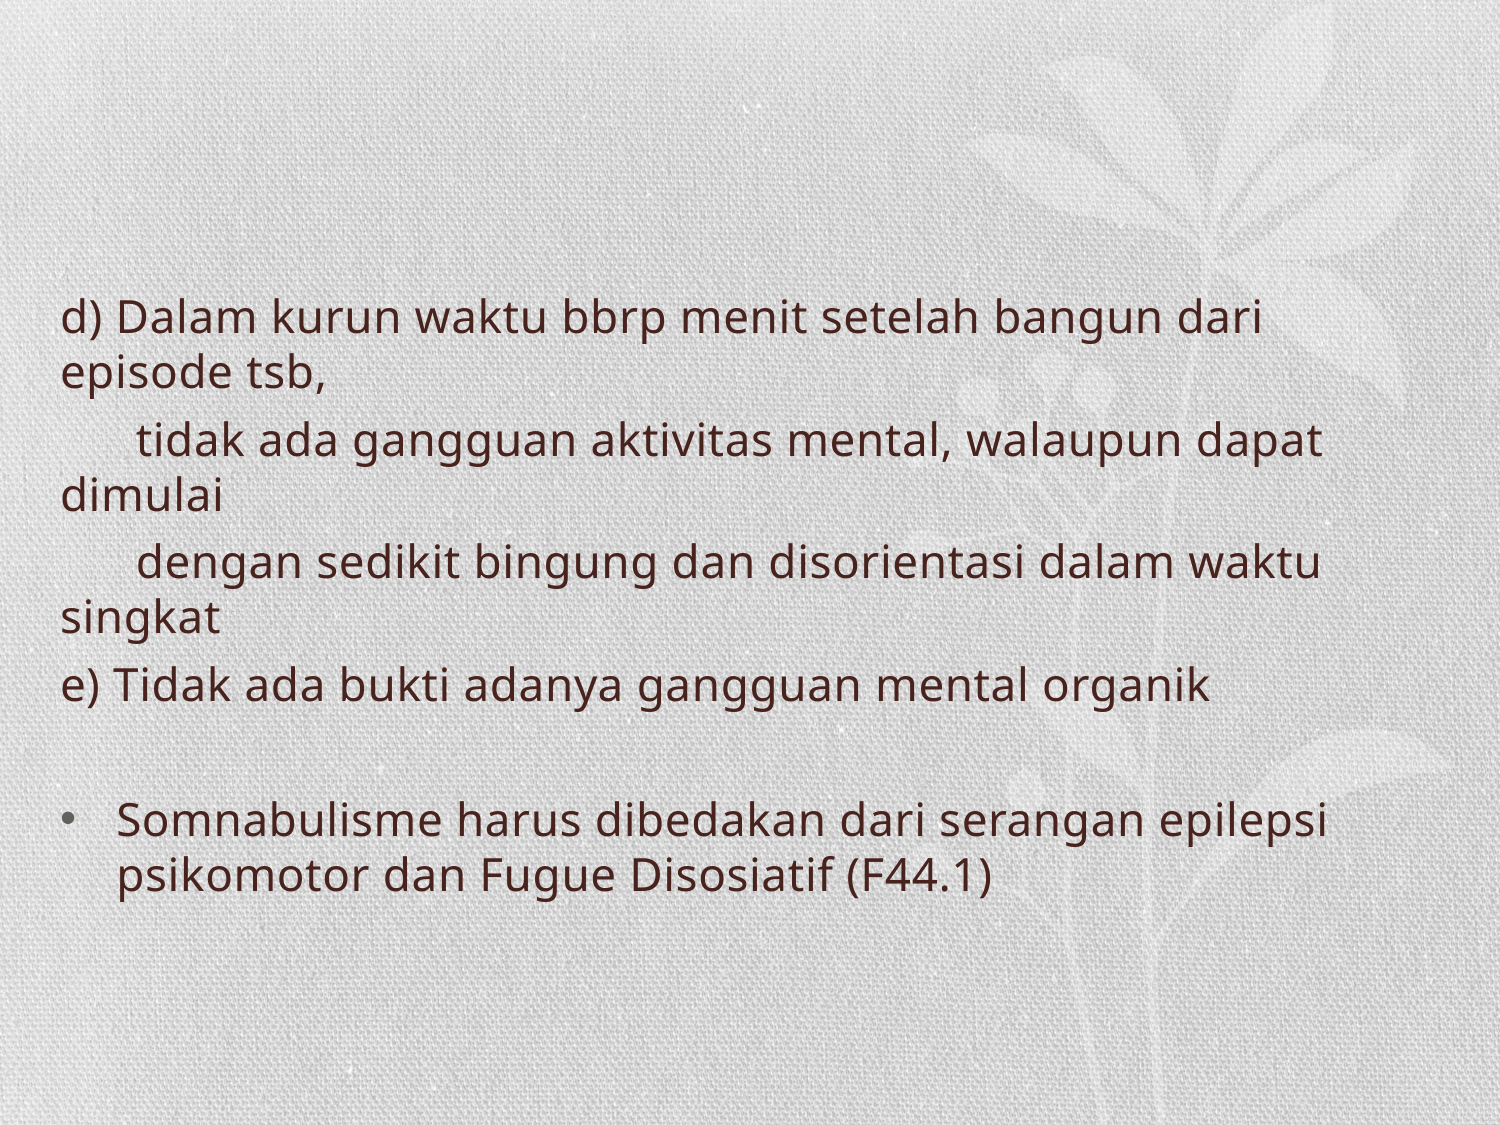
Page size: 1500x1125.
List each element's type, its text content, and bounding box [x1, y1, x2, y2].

list d) Dalam kurun waktu bbrp menit setelah bangun dari episode tsb, tidak ada gangguan aktivitas mental, walaupun dapat dimulai dengan sedikit bingung dan disorientasi dalam waktu singkat e) Tidak ada bukti adanya gangguan mental organik Somnabulisme harus dibedakan dari serangan epilepsi psikomotor dan Fugue Disosiatif (F44.1) [45, 213, 1455, 1023]
